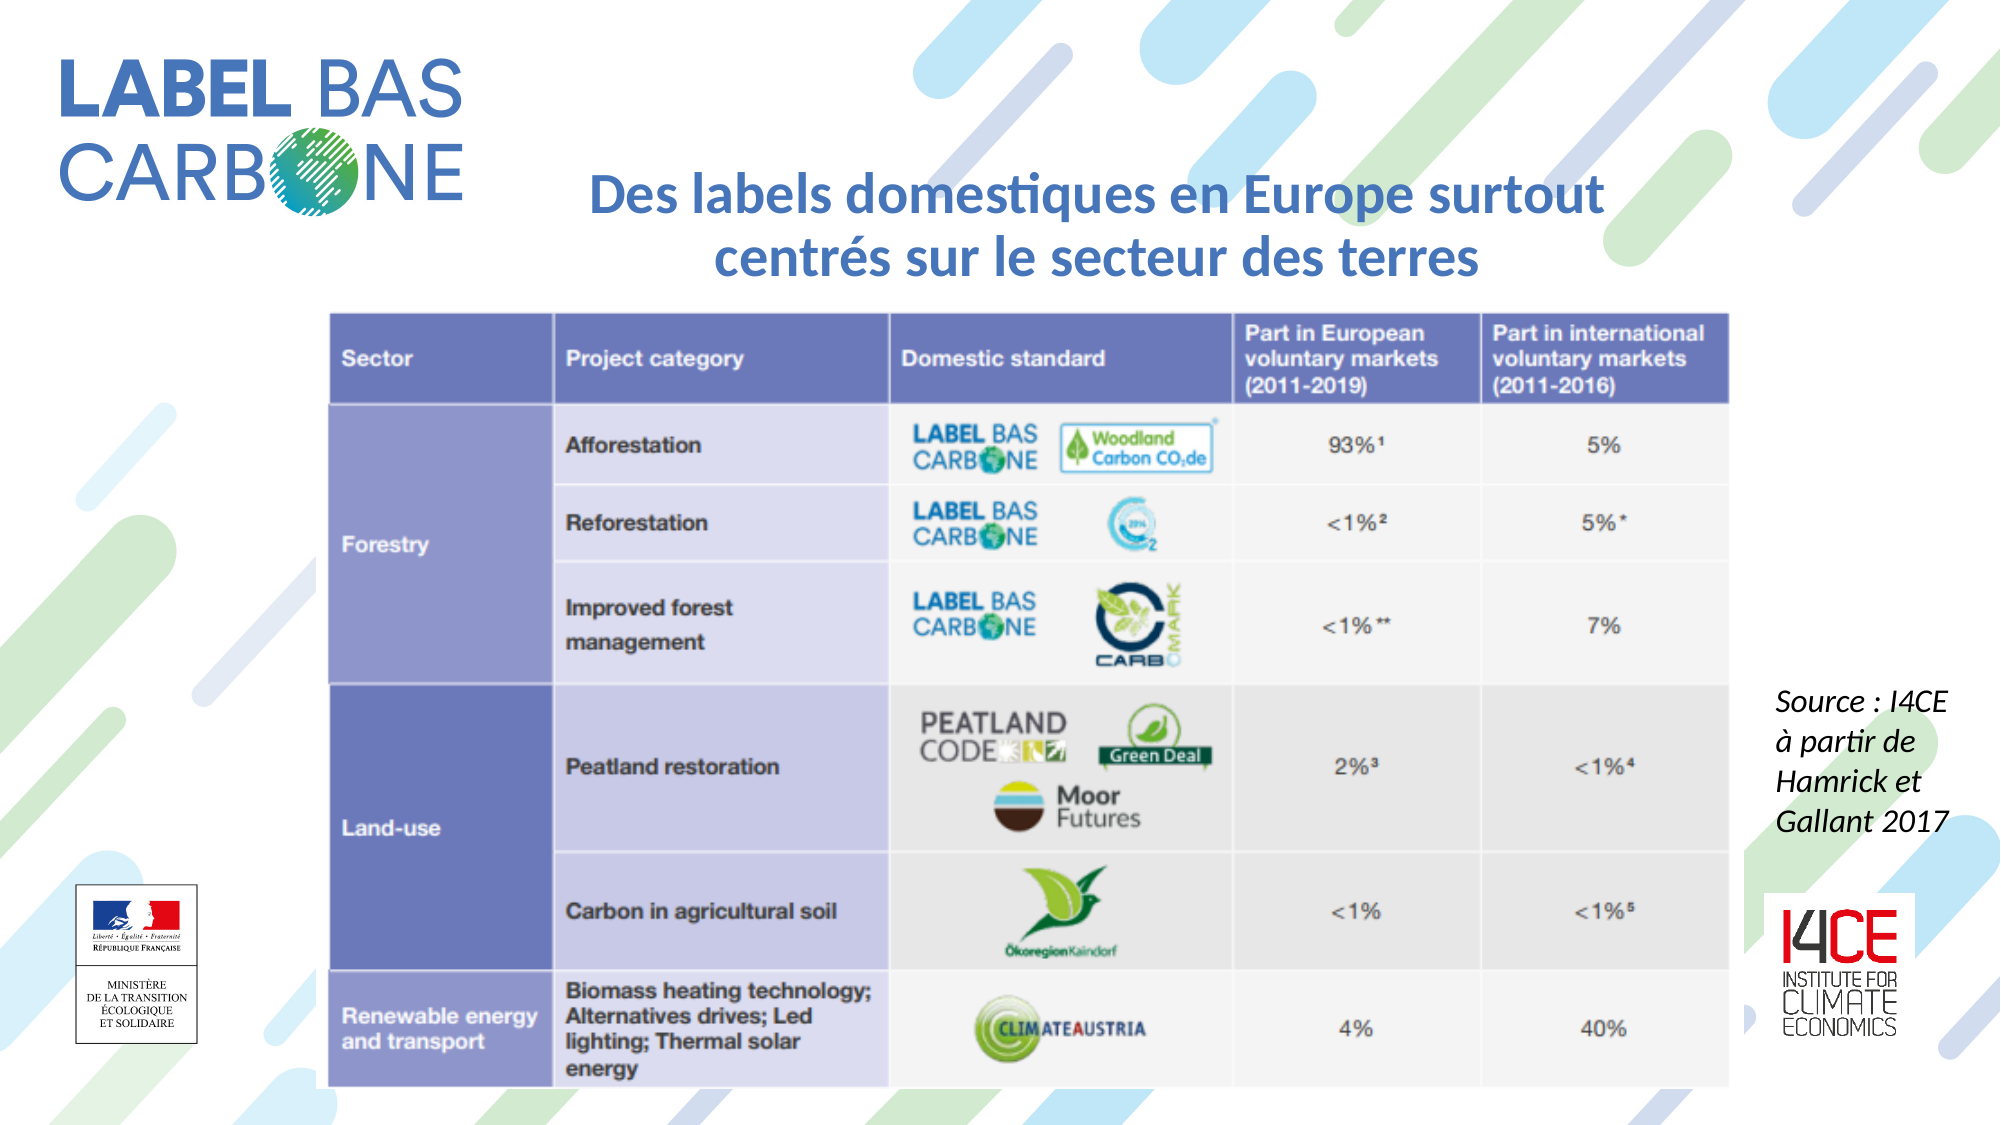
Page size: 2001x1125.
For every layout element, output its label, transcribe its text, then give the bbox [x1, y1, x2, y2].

picture [0, 0, 2000, 1125]
subtitle Des labels domestiques en Europe surtout centrés sur le secteur des terres [536, 155, 1659, 263]
text_box Source : I4CE à partir de Hamrick et Gallant 2017 [1760, 671, 1970, 847]
